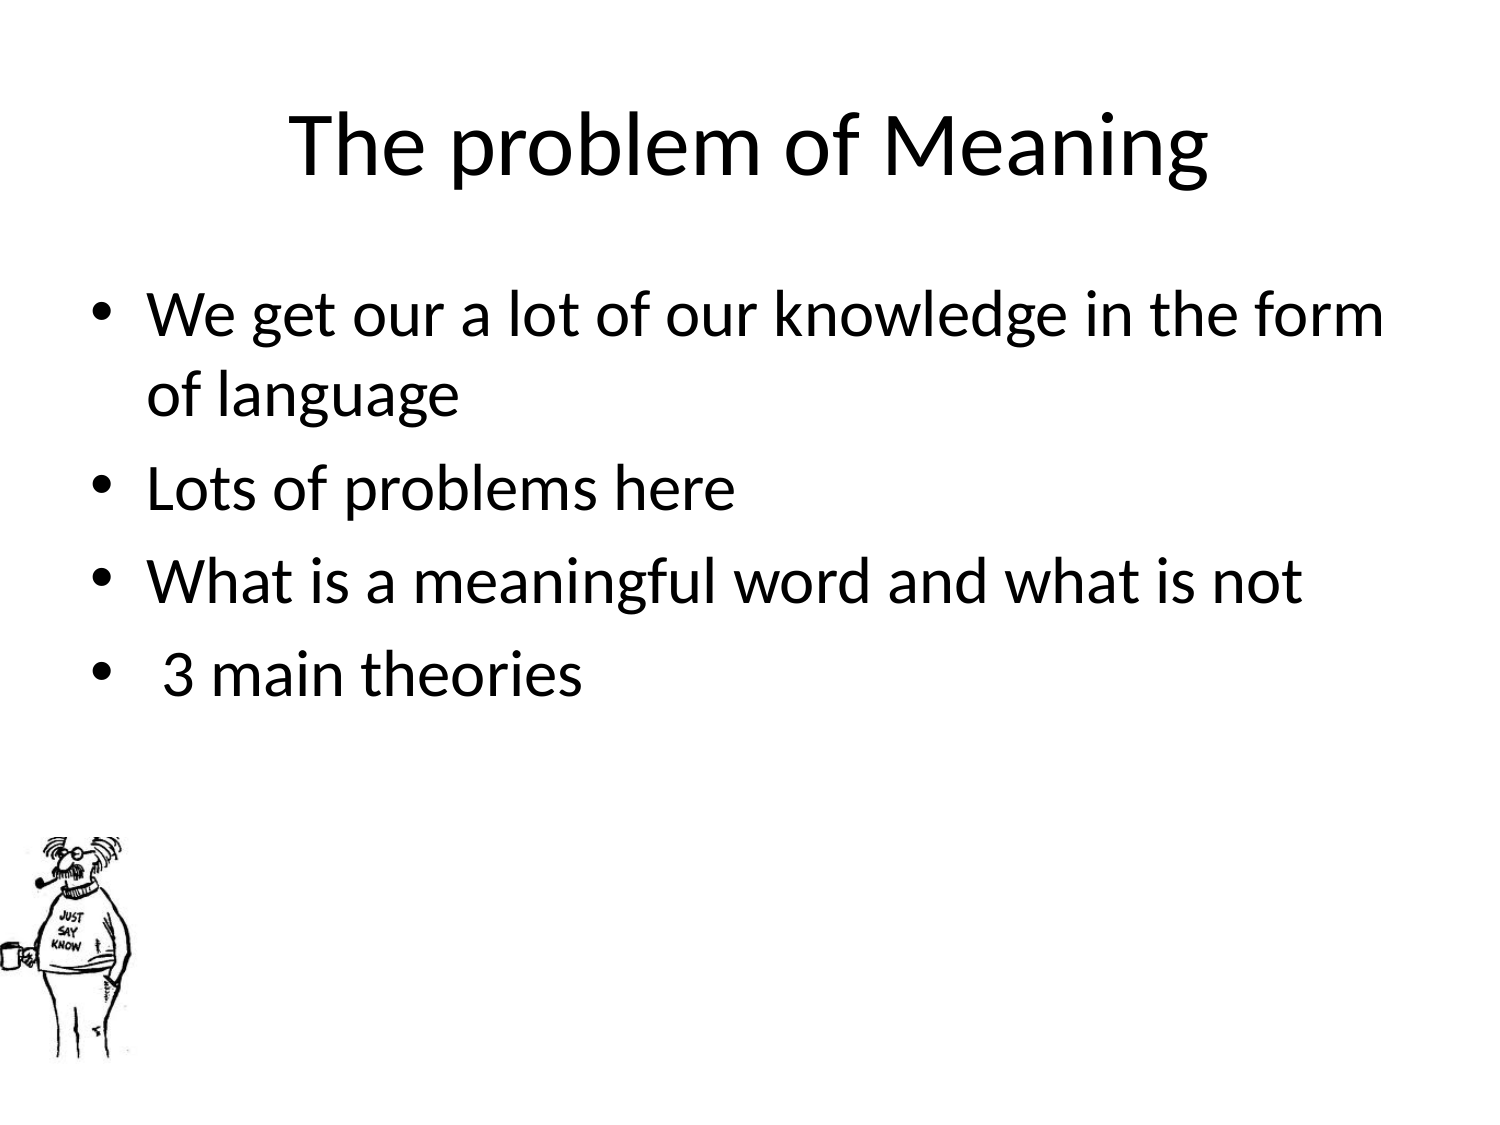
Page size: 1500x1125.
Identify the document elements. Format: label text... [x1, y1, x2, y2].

list We get our a lot of our knowledge in the form of language Lots of problems here What is a meaningful word and what is not 3 main theories [75, 262, 1425, 1005]
picture [0, 837, 171, 1125]
title The problem of Meaning [75, 45, 1425, 233]
